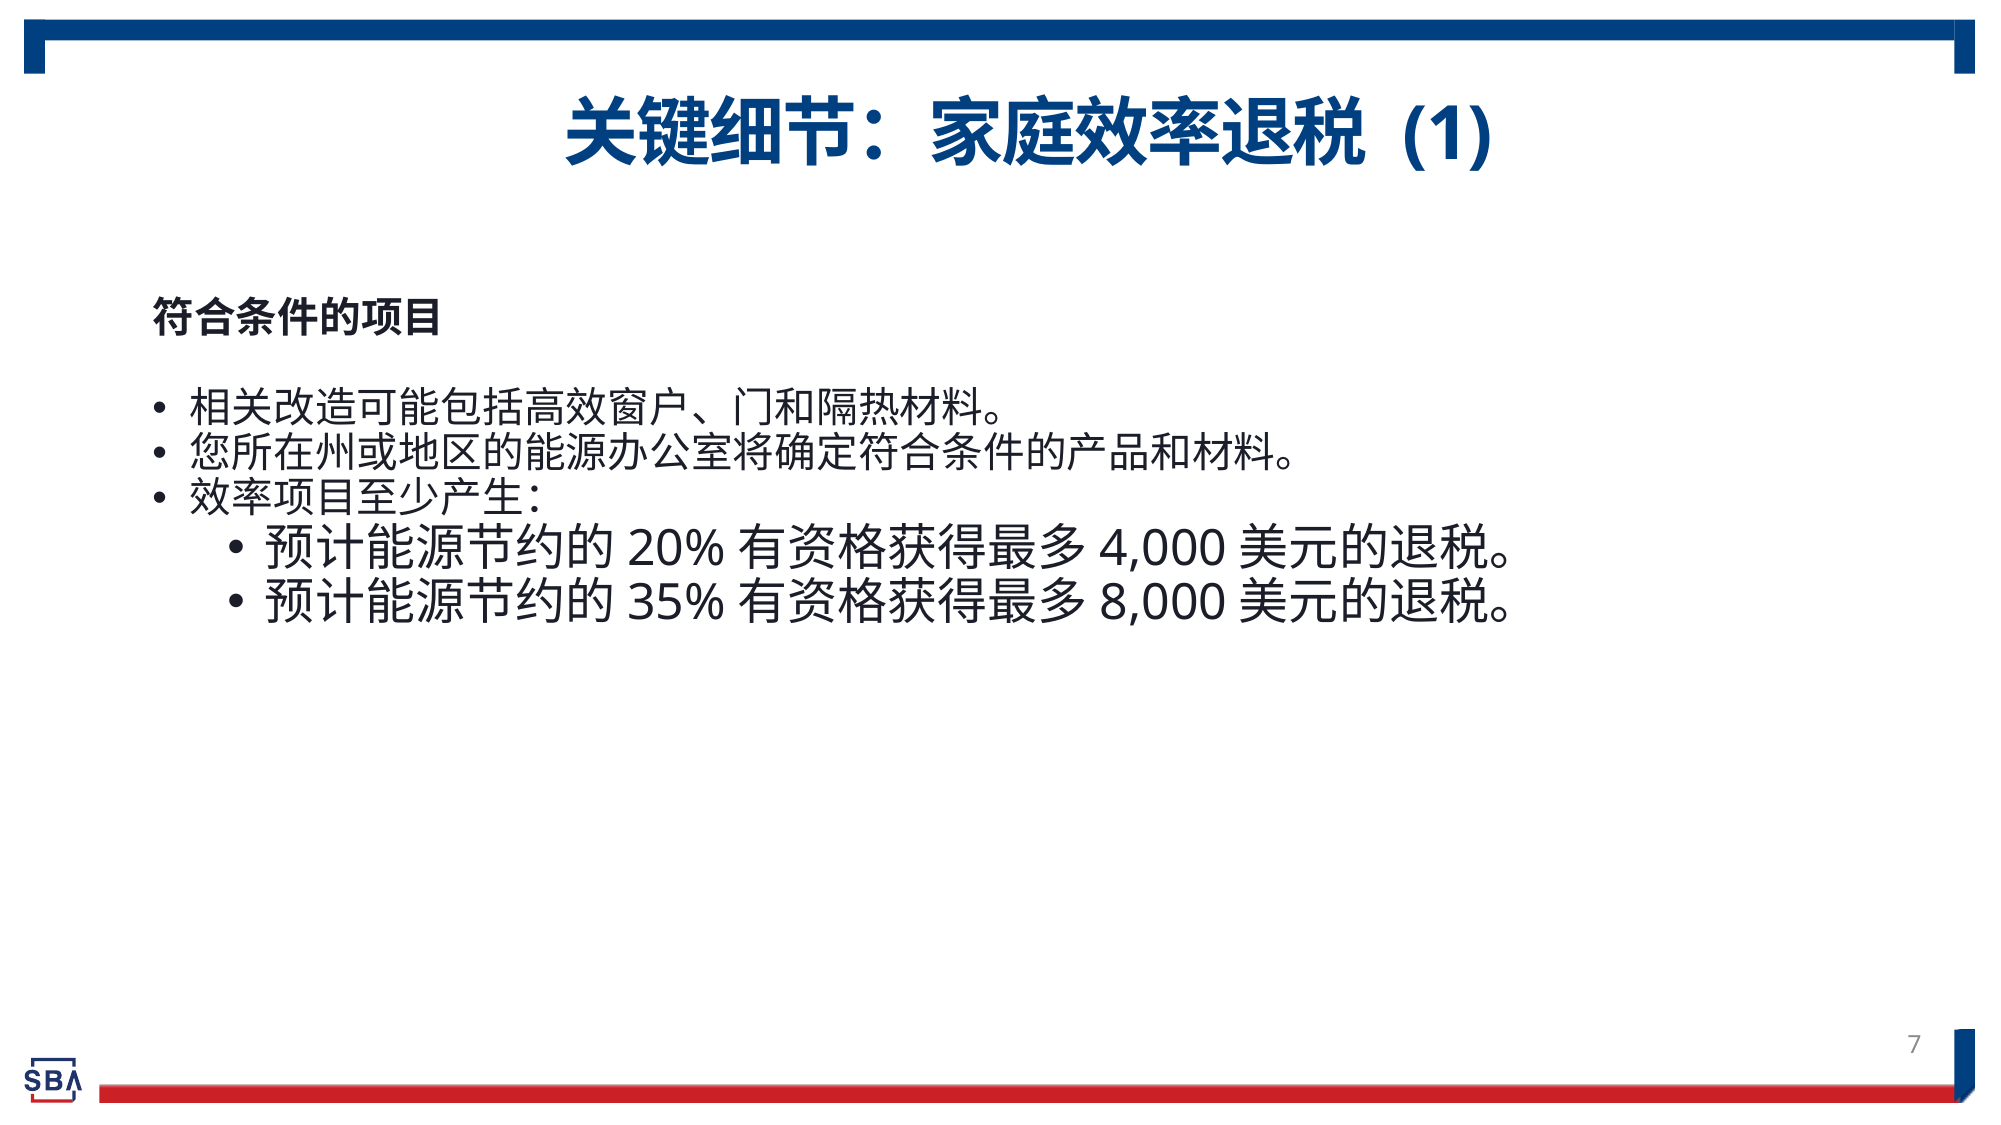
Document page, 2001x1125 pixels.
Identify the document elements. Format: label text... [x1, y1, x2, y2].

list 符合条件的项目 相关改造可能包括高效窗户、门和隔热材料。 您所在州或地区的能源办公室将确定符合条件的产品和材料。 效率项目至少产生： 预计能源节约的20%有资格获得最多4,000美元的退税。 预计能源节约的35%有资格获得最多8,000美元的退税。 [137, 289, 1905, 1075]
title 关键细节：家庭效率退税 (1) [137, 87, 1937, 186]
slide_number 7 [1486, 1016, 1937, 1076]
